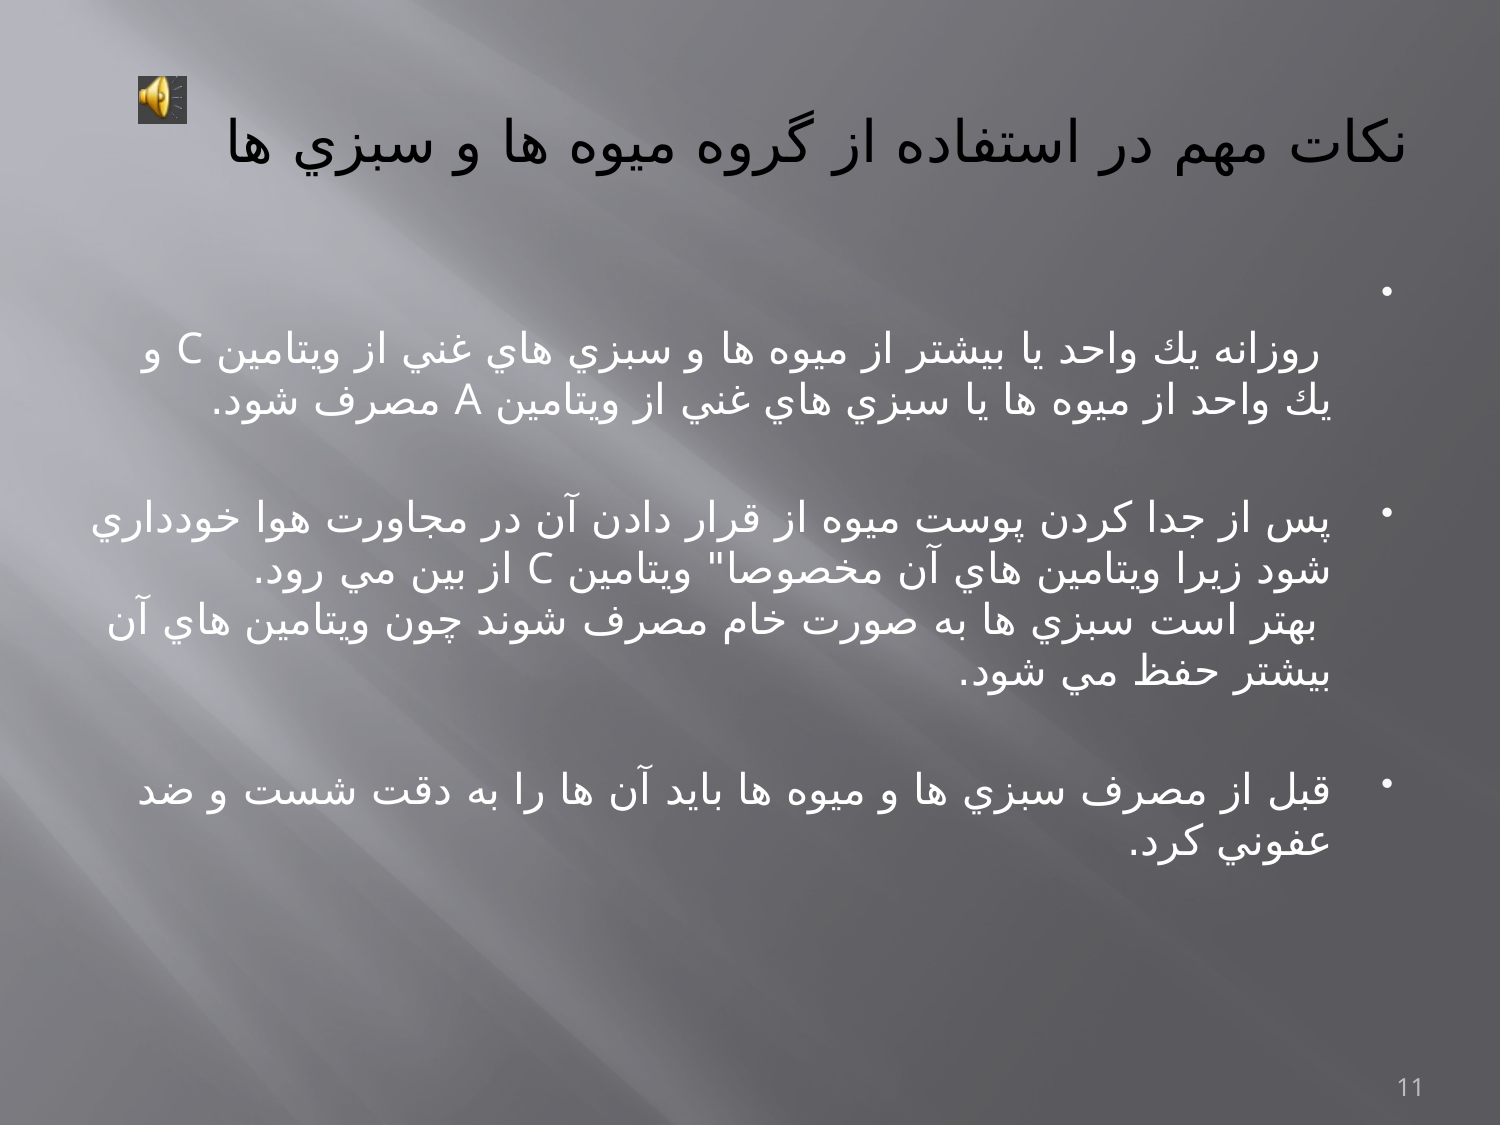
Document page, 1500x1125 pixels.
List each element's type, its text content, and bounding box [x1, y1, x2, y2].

list روزانه يك واحد يا بيشتر از ميوه ها و سبزي هاي غني از ويتامين C و يك واحد از ميوه ها يا سبزي هاي غني از ويتامين A مصرف شود. پس از جدا كردن پوست ميوه از قرار دادن آن در مجاورت هوا خودداري شود زيرا ويتامين هاي آن مخصوصا" ويتامين C از بين مي رود. بهتر است سبزي ها به صورت خام مصرف شوند چون ويتامين هاي آن بيشتر حفظ مي شود. قبل از مصرف سبزي ها و ميوه ها بايد آن ها را به دقت شست و ضد عفوني كرد. [75, 262, 1425, 1035]
picture [137, 74, 188, 126]
slide_number 11 [1299, 1052, 1425, 1113]
title نكات مهم در استفاده از گروه ميوه ها و سبزي ها [75, 45, 1425, 233]
